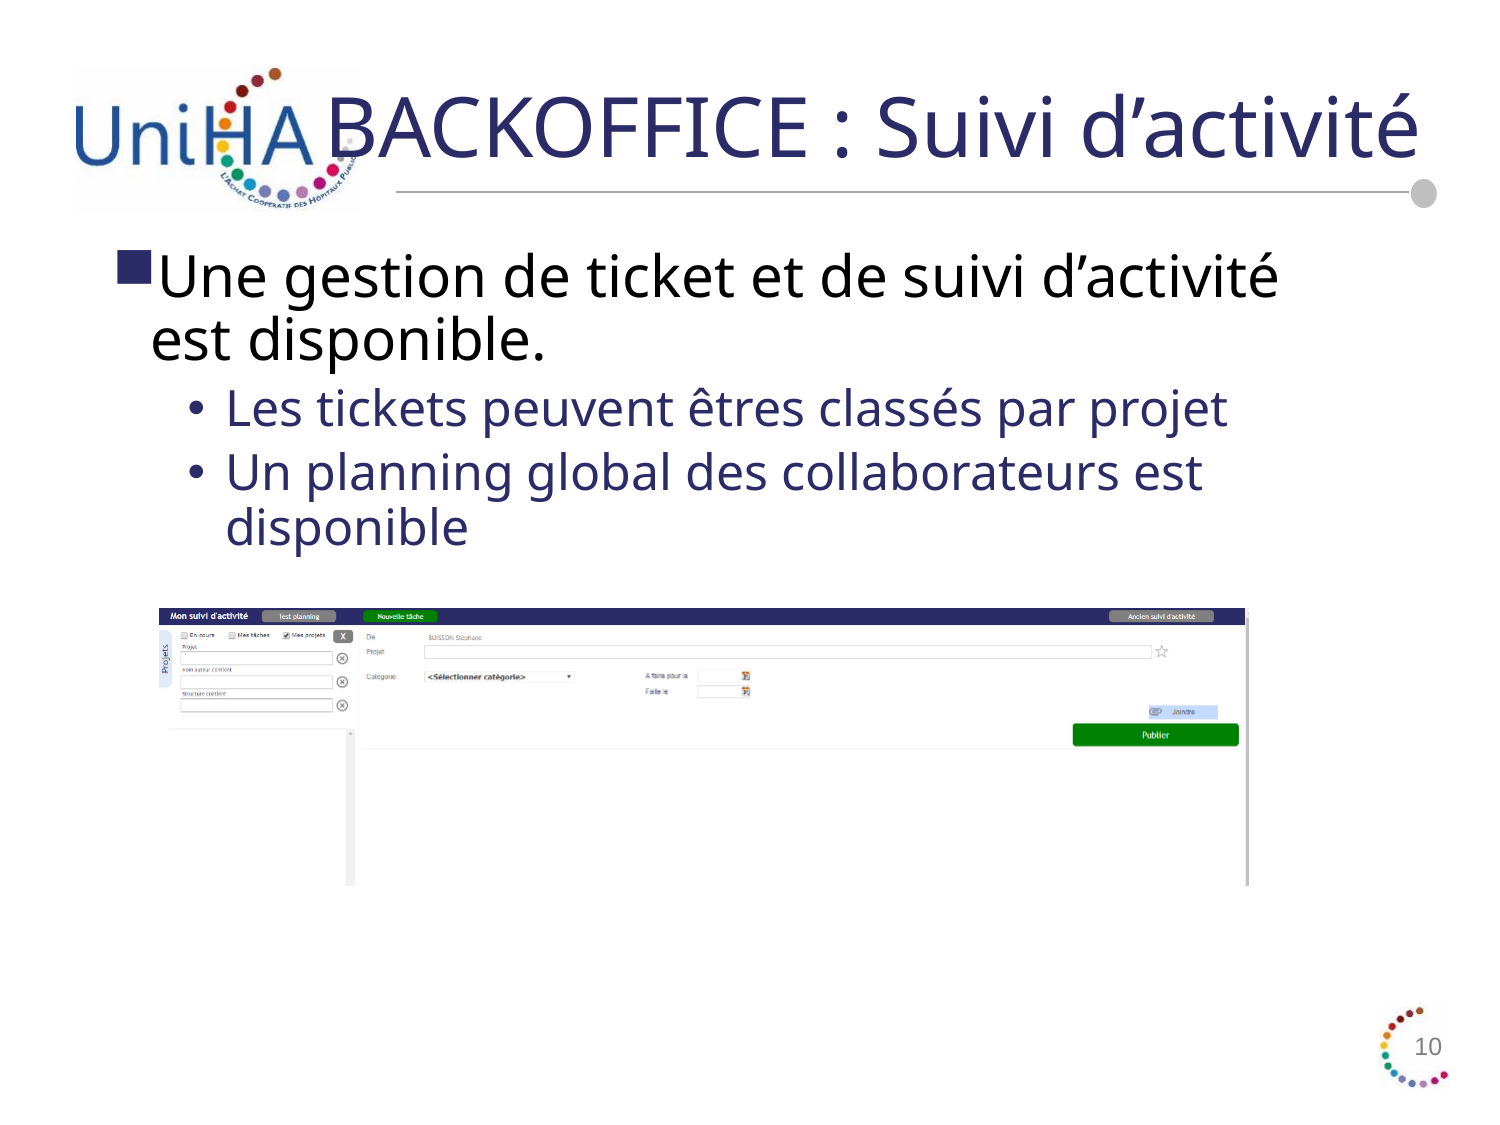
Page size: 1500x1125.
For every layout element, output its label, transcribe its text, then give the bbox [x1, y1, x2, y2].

picture [159, 608, 1249, 886]
title BACKOFFICE : Suivi d’activité [302, 78, 1437, 171]
list Une gestion de ticket et de suivi d’activité est disponible. Les tickets peuvent êtres classés par projet Un planning global des collaborateurs est disponible [97, 239, 1362, 396]
picture [76, 66, 360, 214]
picture [1379, 1006, 1449, 1089]
